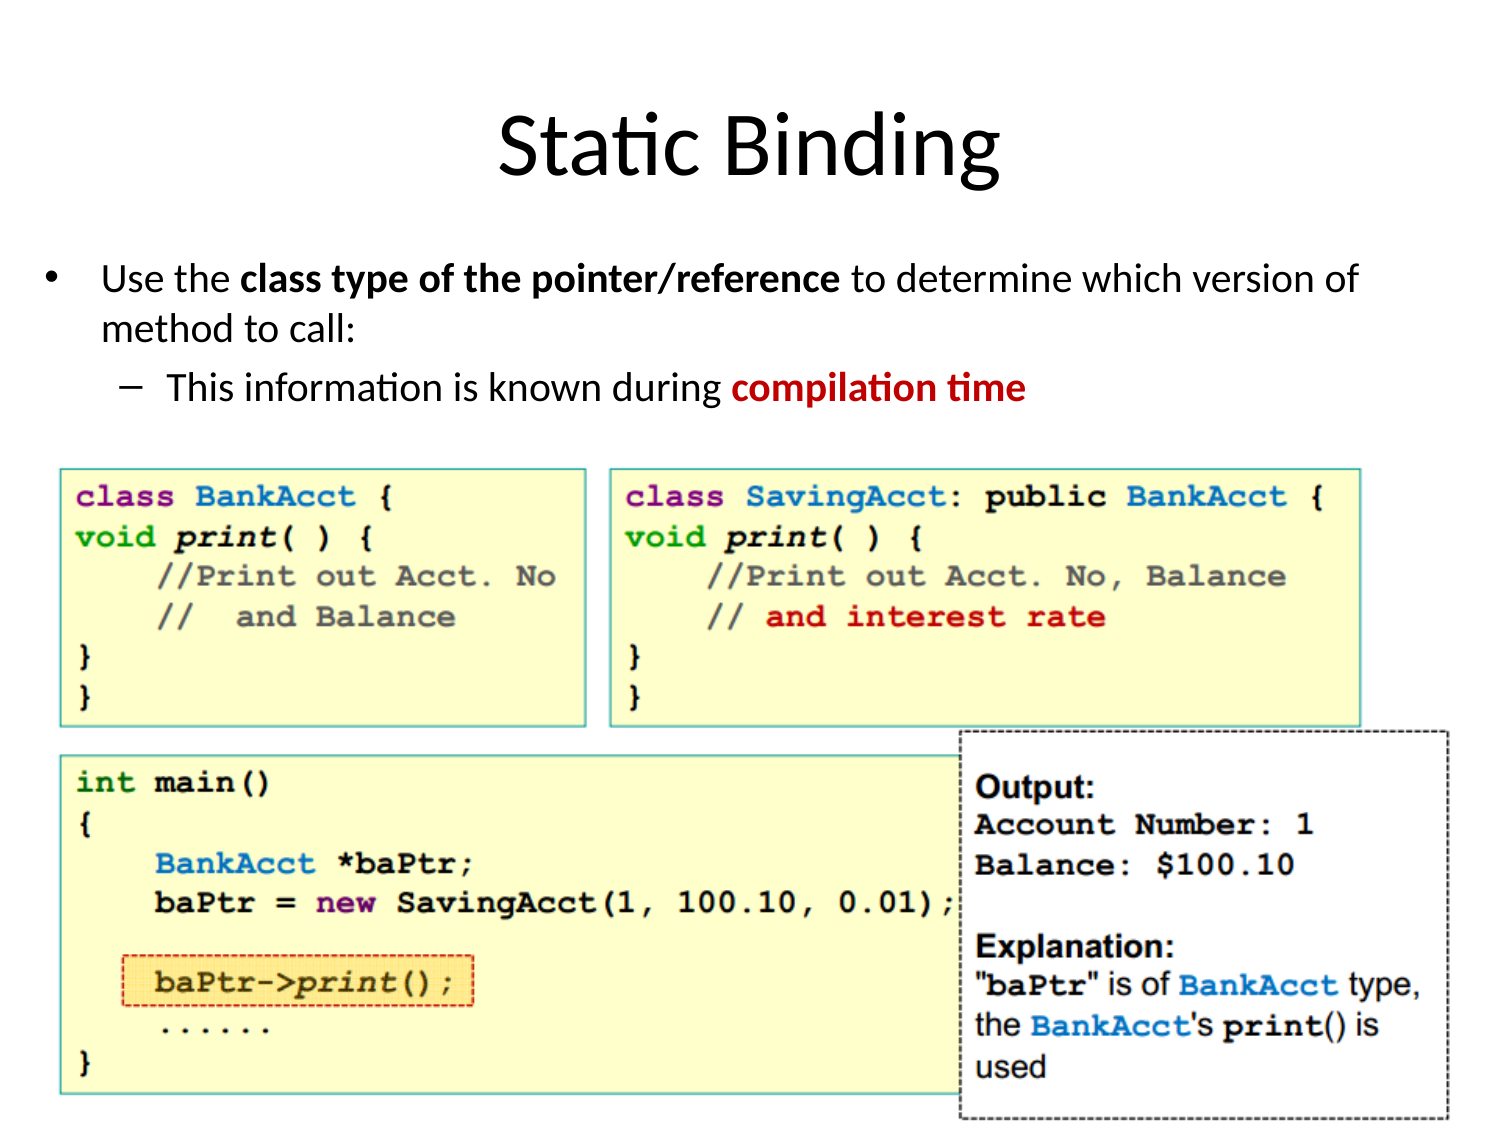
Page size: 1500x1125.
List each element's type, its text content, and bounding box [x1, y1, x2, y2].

title Static Binding [75, 45, 1425, 233]
list Use the class type of the pointer/reference to determine which version of method to call: This information is known during compilation time [29, 243, 1425, 1005]
picture [54, 452, 1500, 1125]
